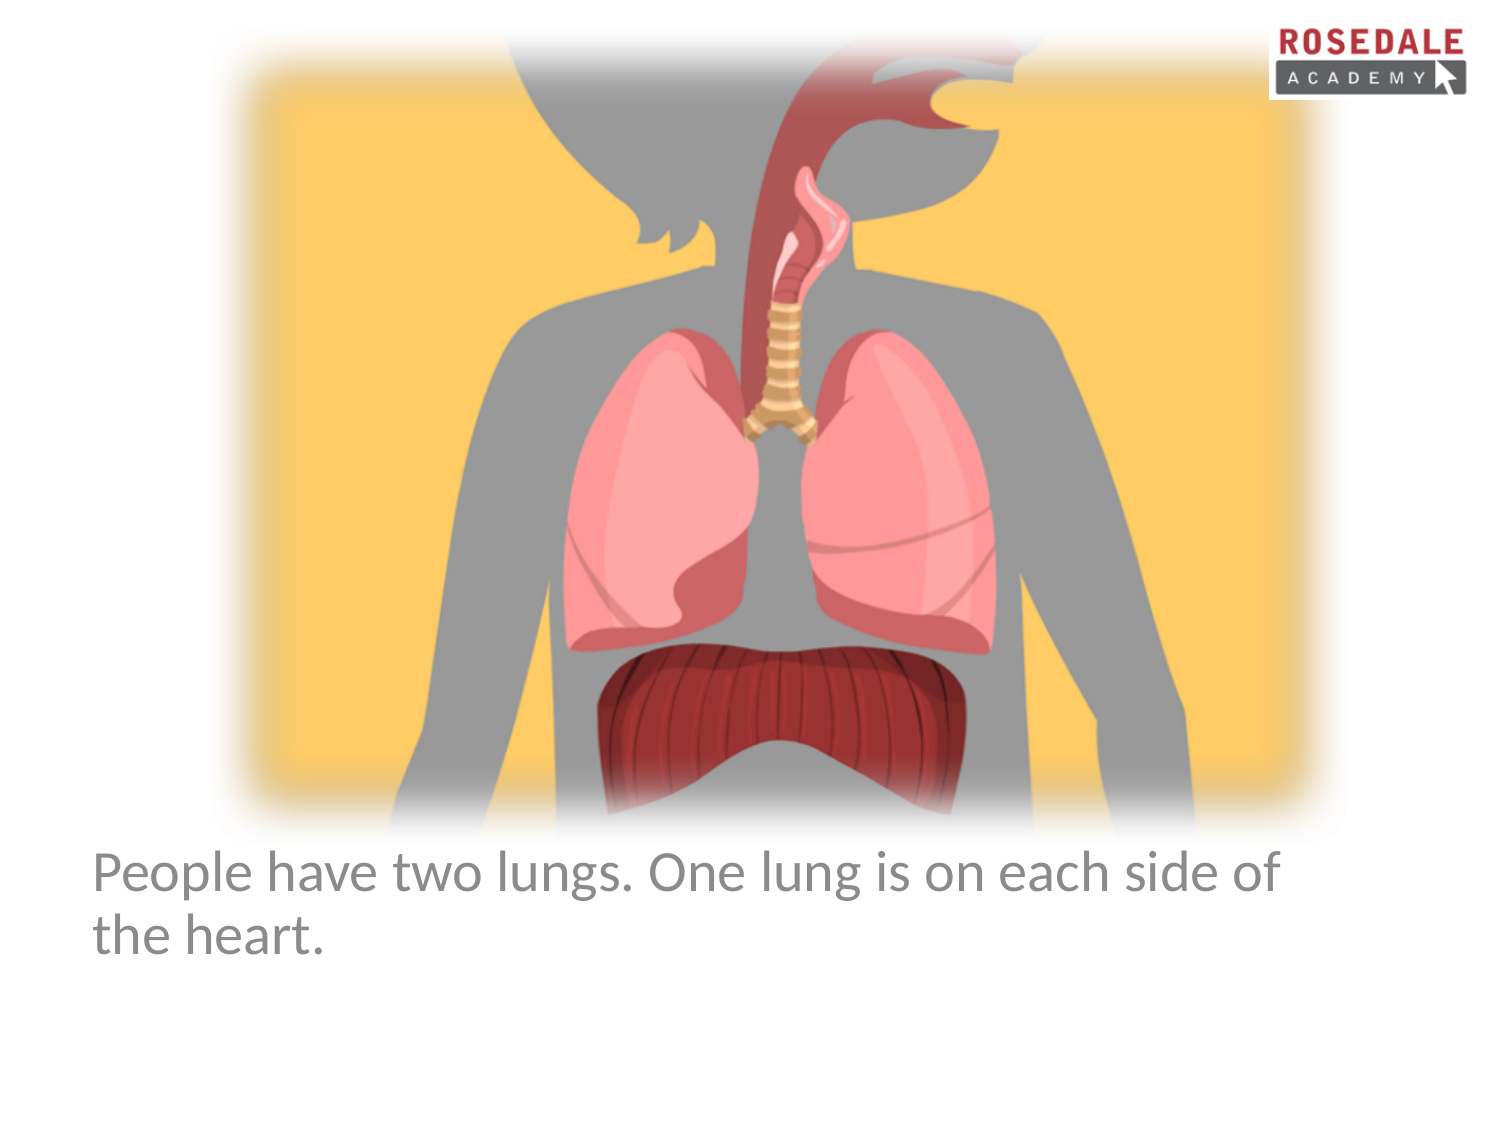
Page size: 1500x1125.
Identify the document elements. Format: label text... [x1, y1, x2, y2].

list People have two lungs. One lung is on each side of the heart. [77, 834, 1371, 1081]
picture [206, 22, 1472, 847]
